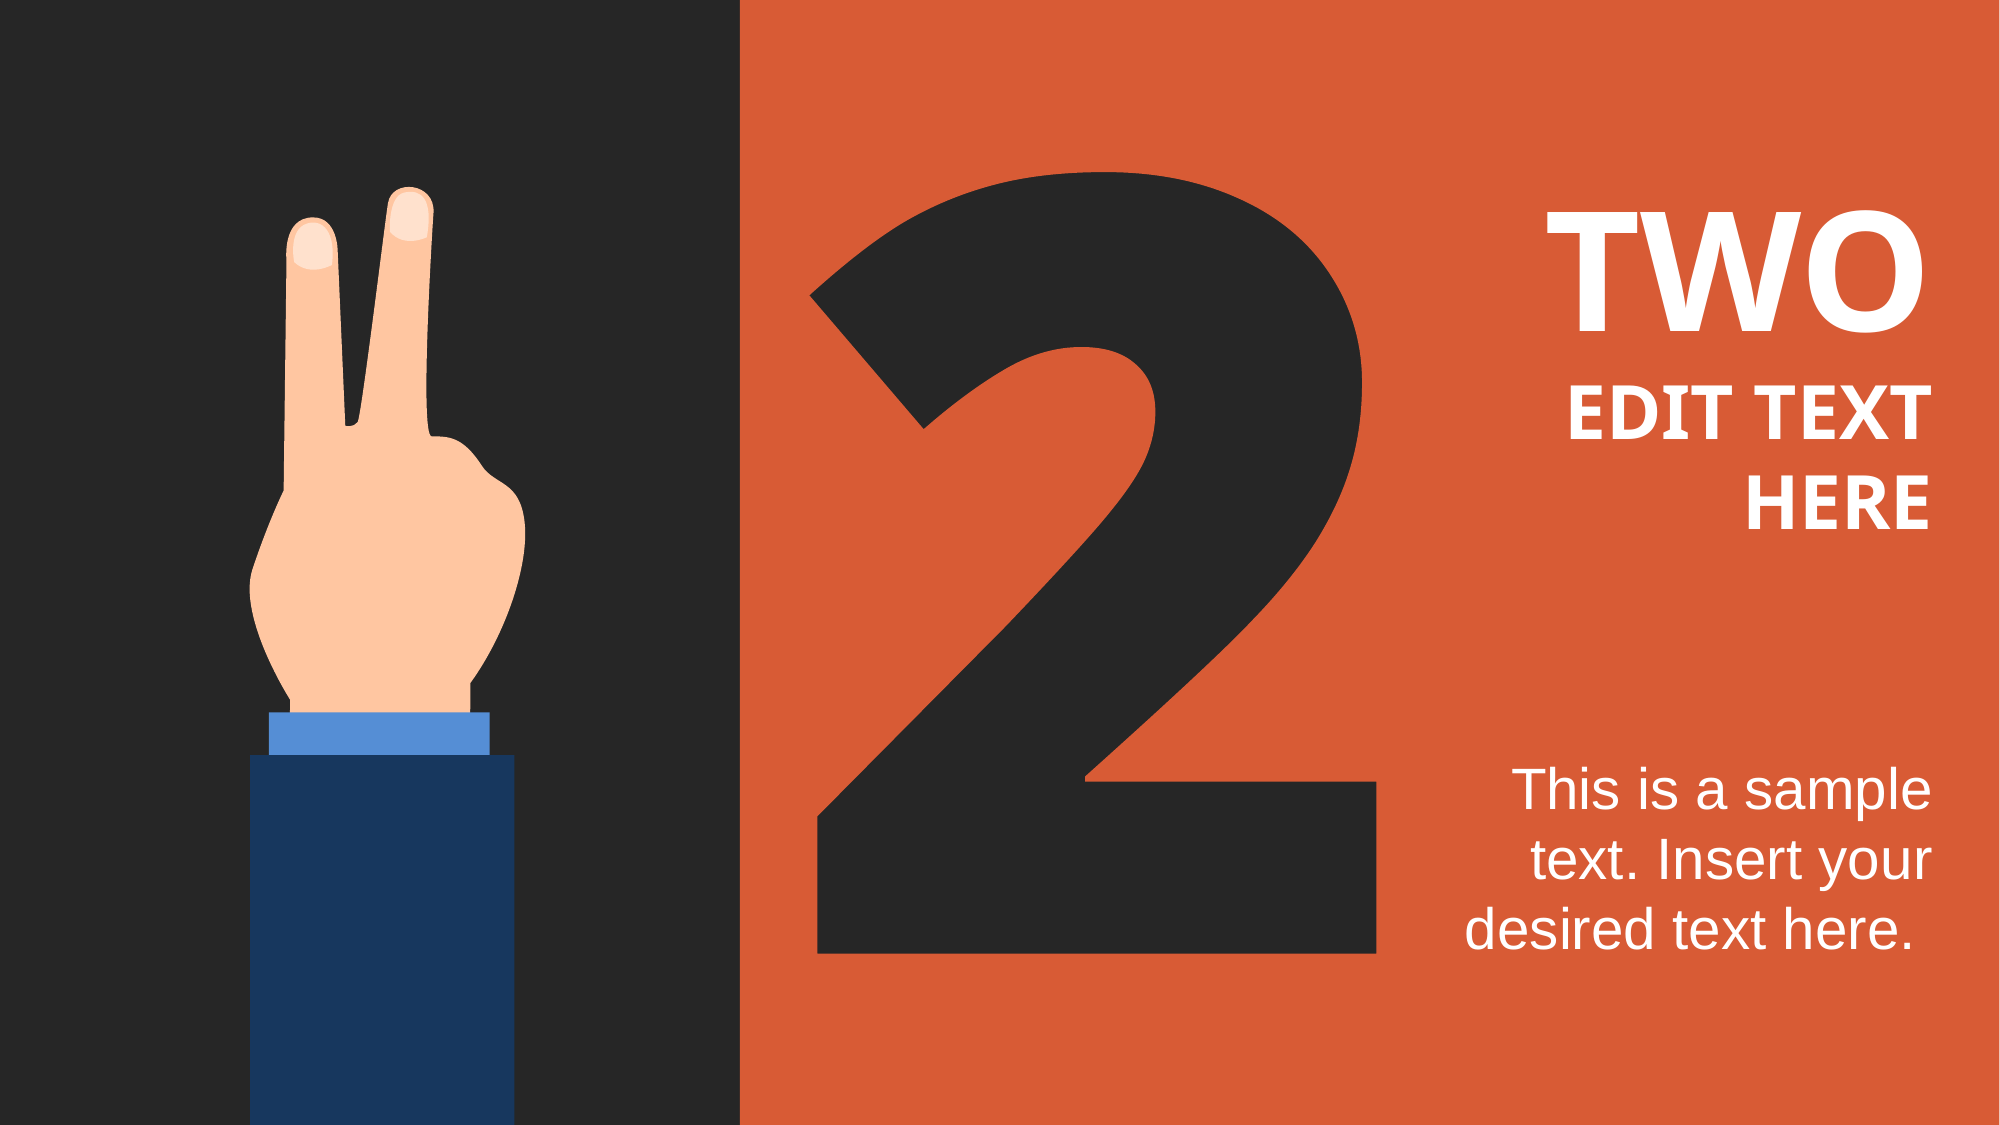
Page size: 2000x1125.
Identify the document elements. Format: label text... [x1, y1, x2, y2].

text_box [236, 178, 530, 888]
text_box [738, 0, 2000, 1125]
text_box TWO EDIT TEXT HERE [1390, 164, 1933, 545]
text_box This is a sample text. Insert your desired text here. [1390, 751, 1933, 962]
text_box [249, 712, 515, 1125]
